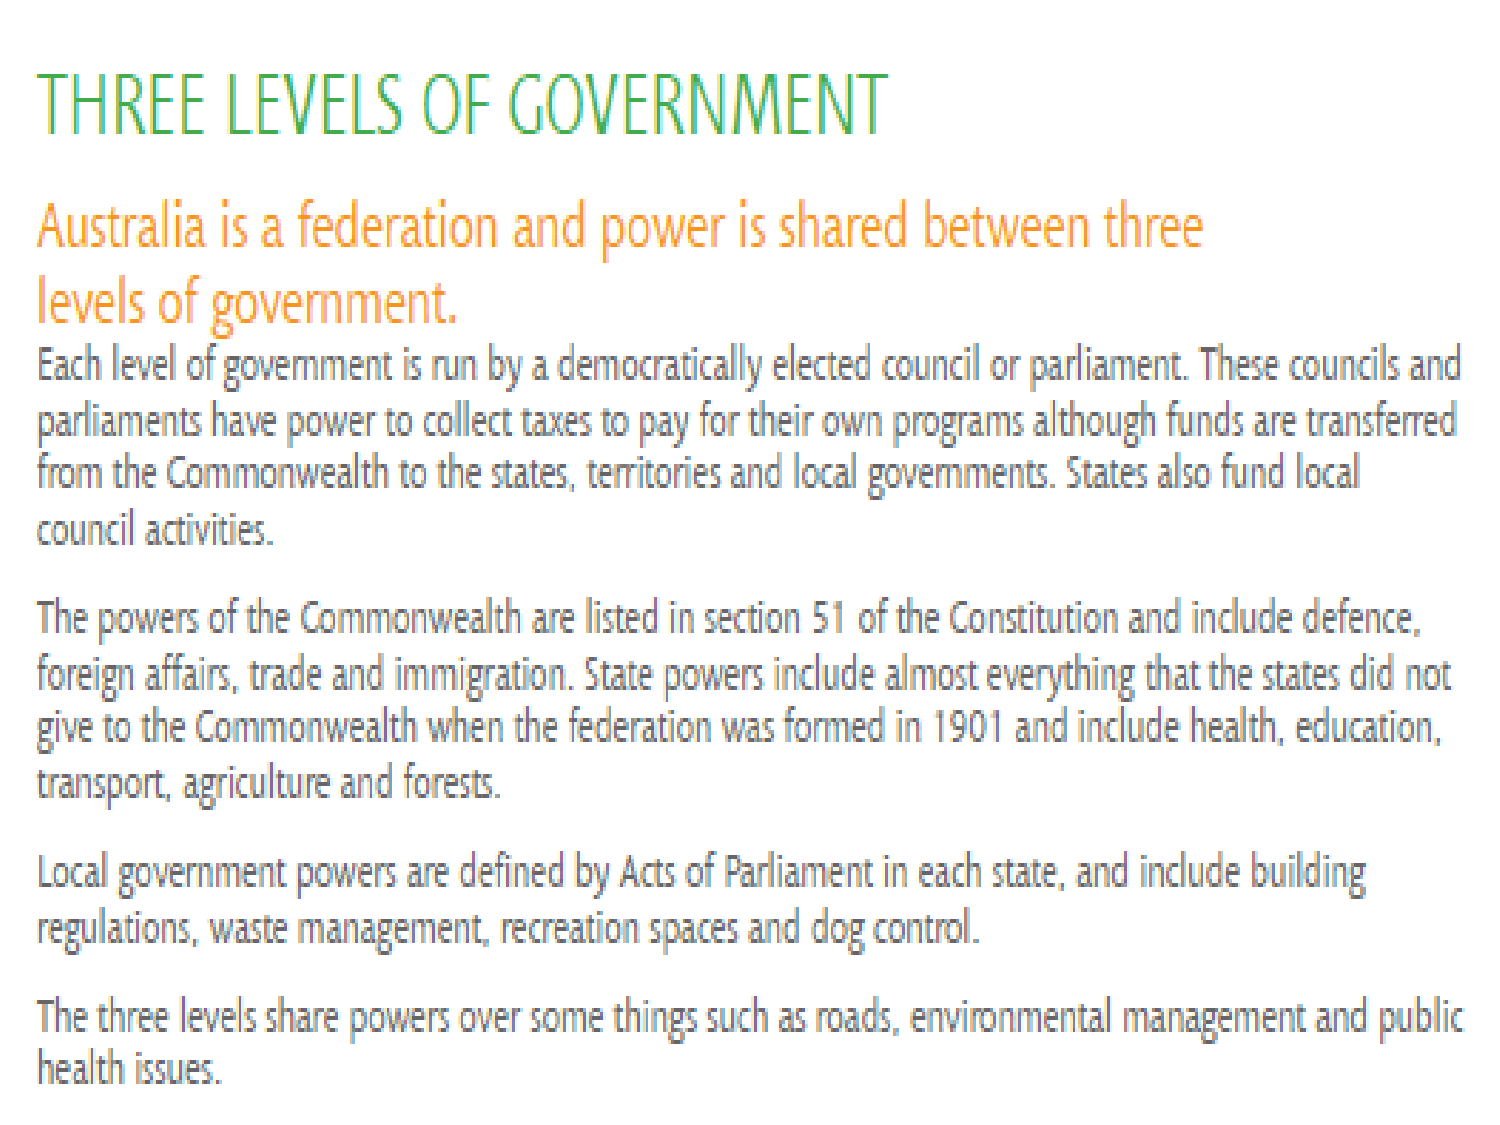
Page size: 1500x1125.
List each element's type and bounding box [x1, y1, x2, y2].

list [0, 30, 1500, 1125]
